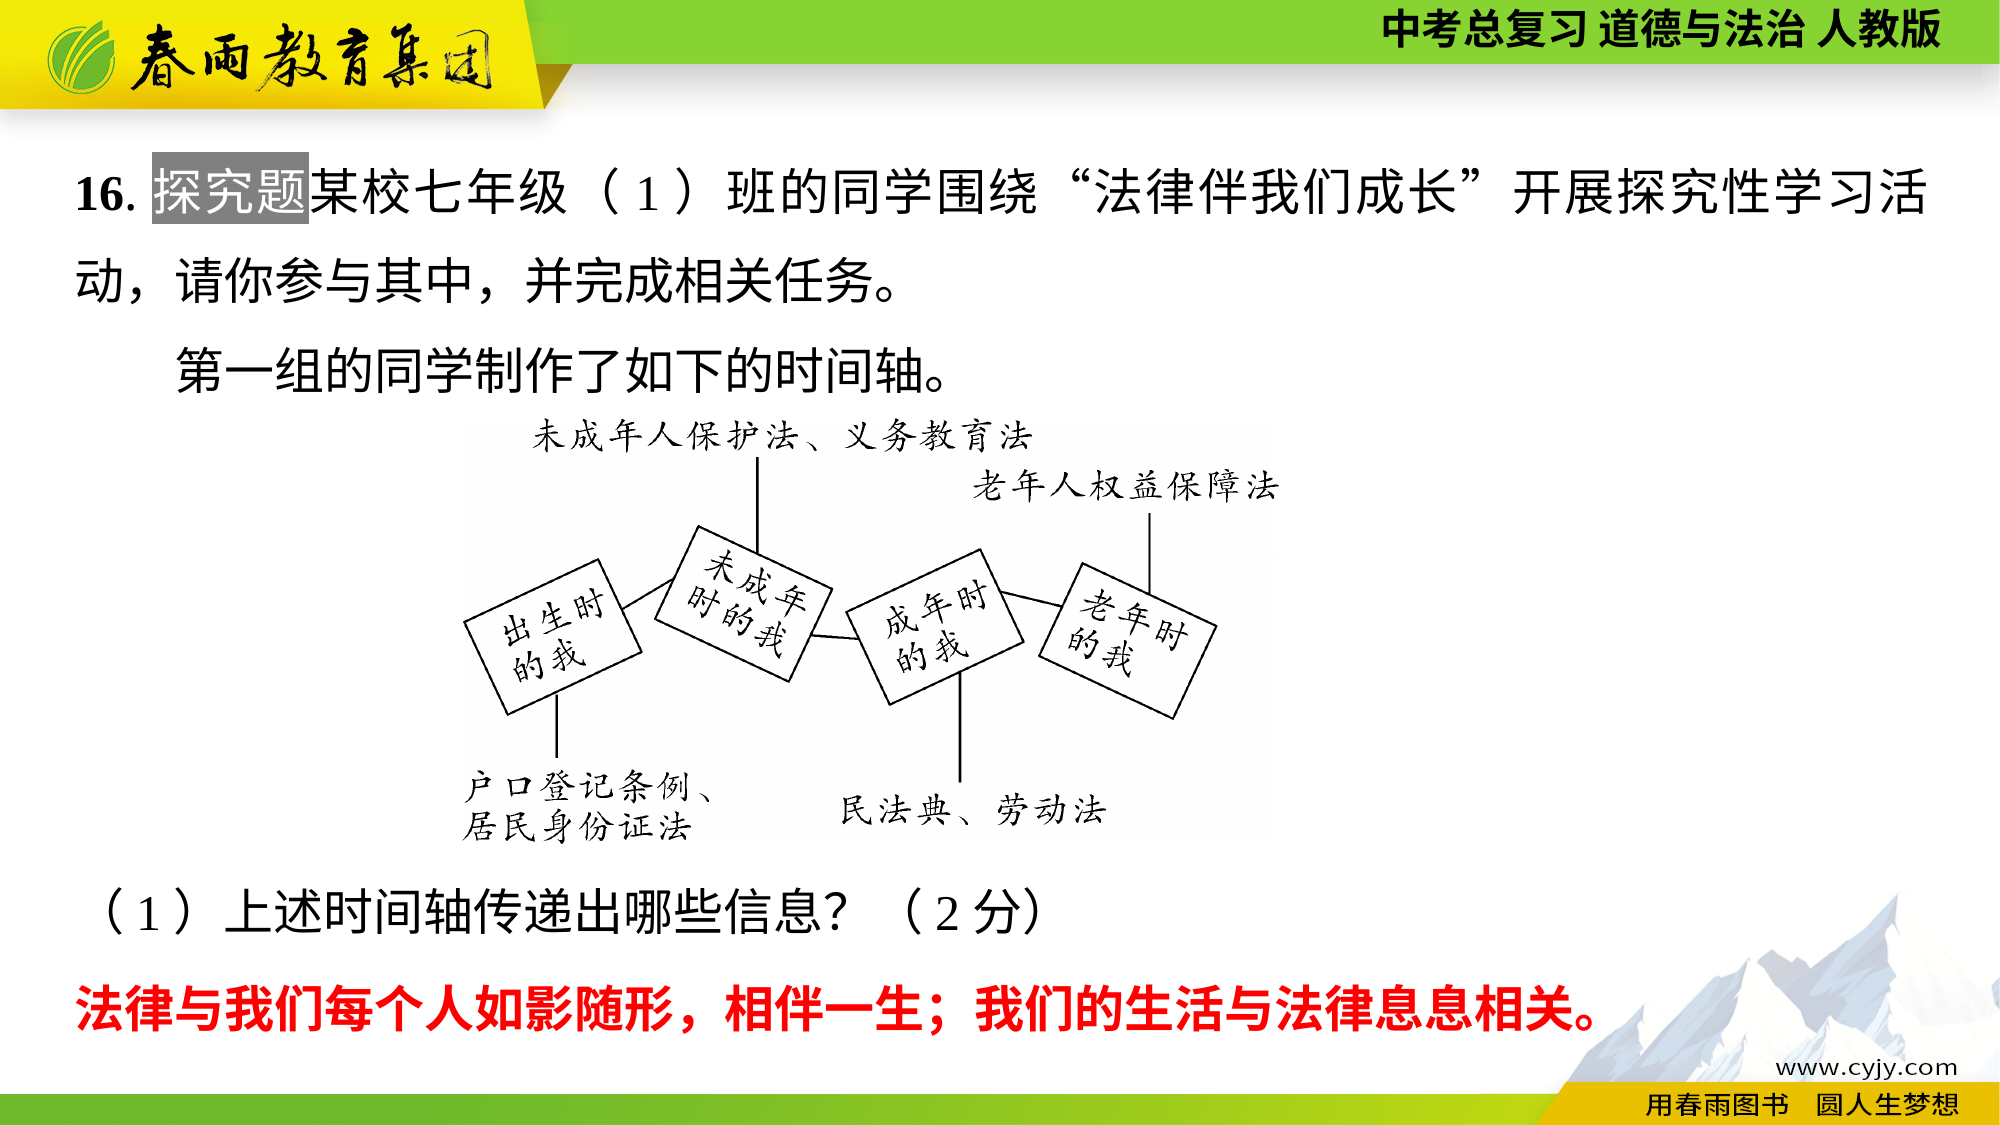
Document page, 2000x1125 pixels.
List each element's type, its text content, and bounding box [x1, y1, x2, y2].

text_box 法律与我们每个人如影随形，相伴一生；我们的生活与法律息息相关。 [59, 940, 1944, 1046]
picture [0, 0, 2000, 1125]
list 16.探究题某校七年级（1）班的同学围绕“法律伴我们成长”开展探究性学习活动，请你参与其中，并完成相关任务。 第一组的同学制作了如下的时间轴。 （1）上述时间轴传递出哪些信息？（2分） [59, 122, 1944, 940]
